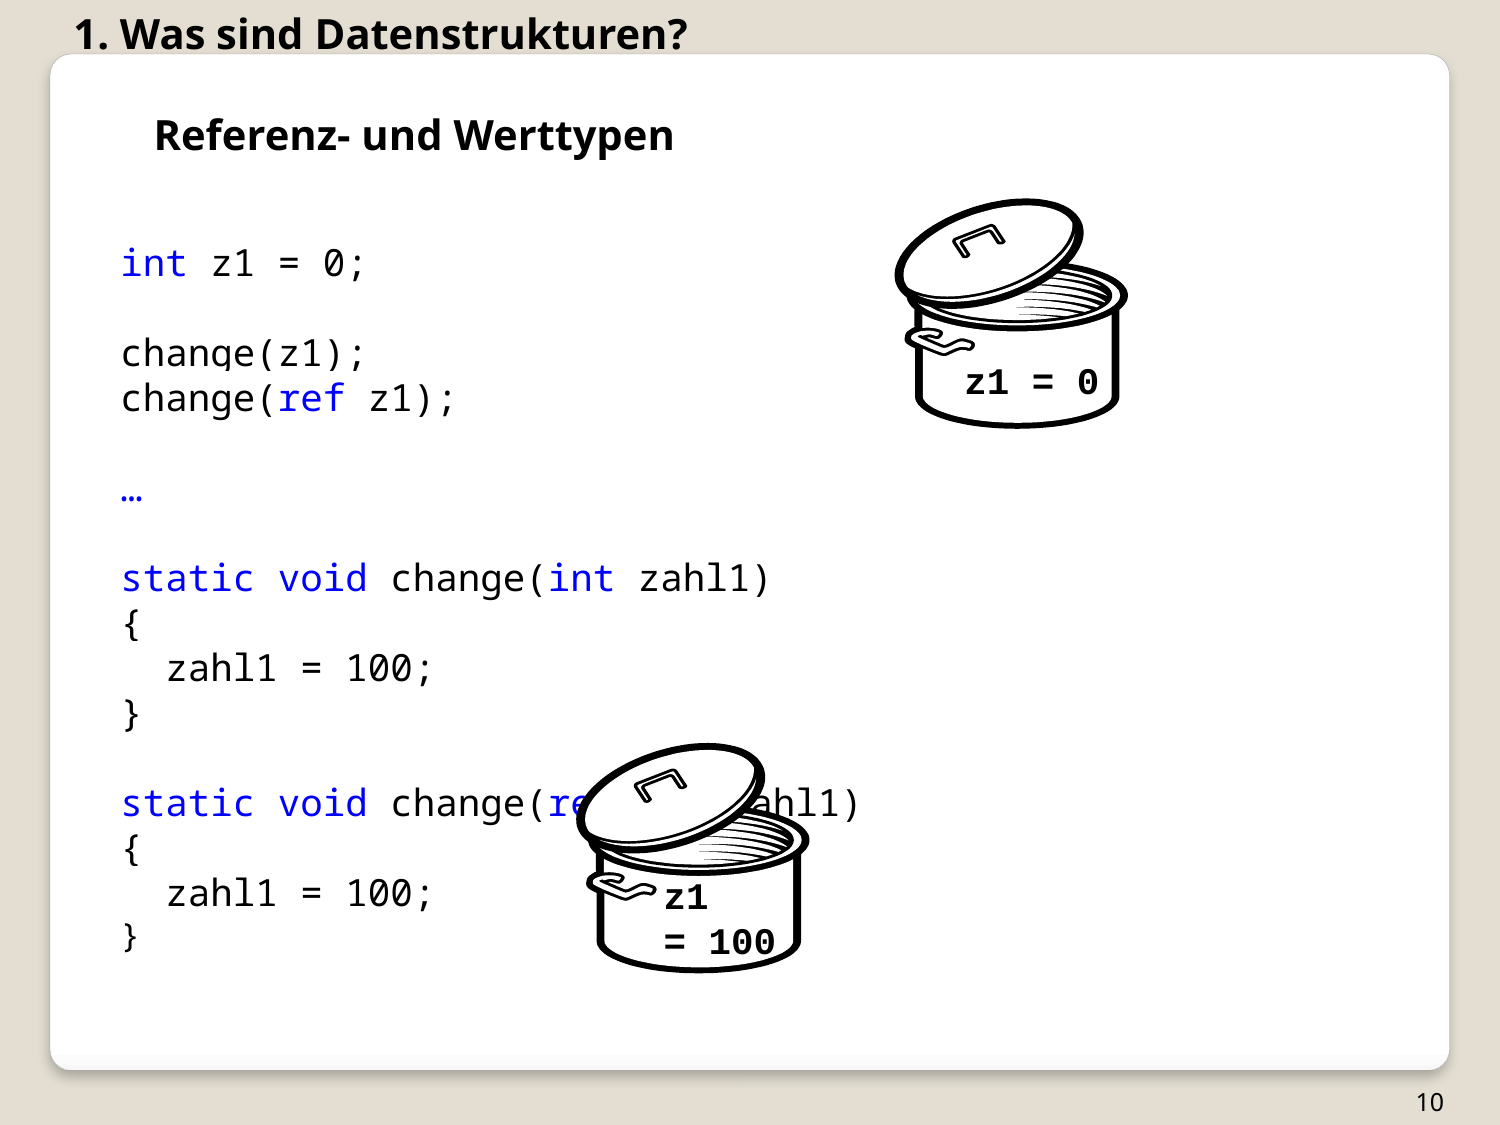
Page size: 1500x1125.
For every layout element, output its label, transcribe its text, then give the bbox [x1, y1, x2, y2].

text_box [891, 194, 1140, 430]
text_box int z1 = 0; change(z1); change(ref z1); … static void change(int zahl1) { zahl1 = 100; } static void change(ref int zahl1) { zahl1 = 100; } [105, 231, 951, 1007]
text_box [572, 739, 810, 974]
text_box 1. Was sind Datenstrukturen? [58, 0, 1325, 65]
text_box Referenz- und Werttypen [138, 101, 691, 167]
